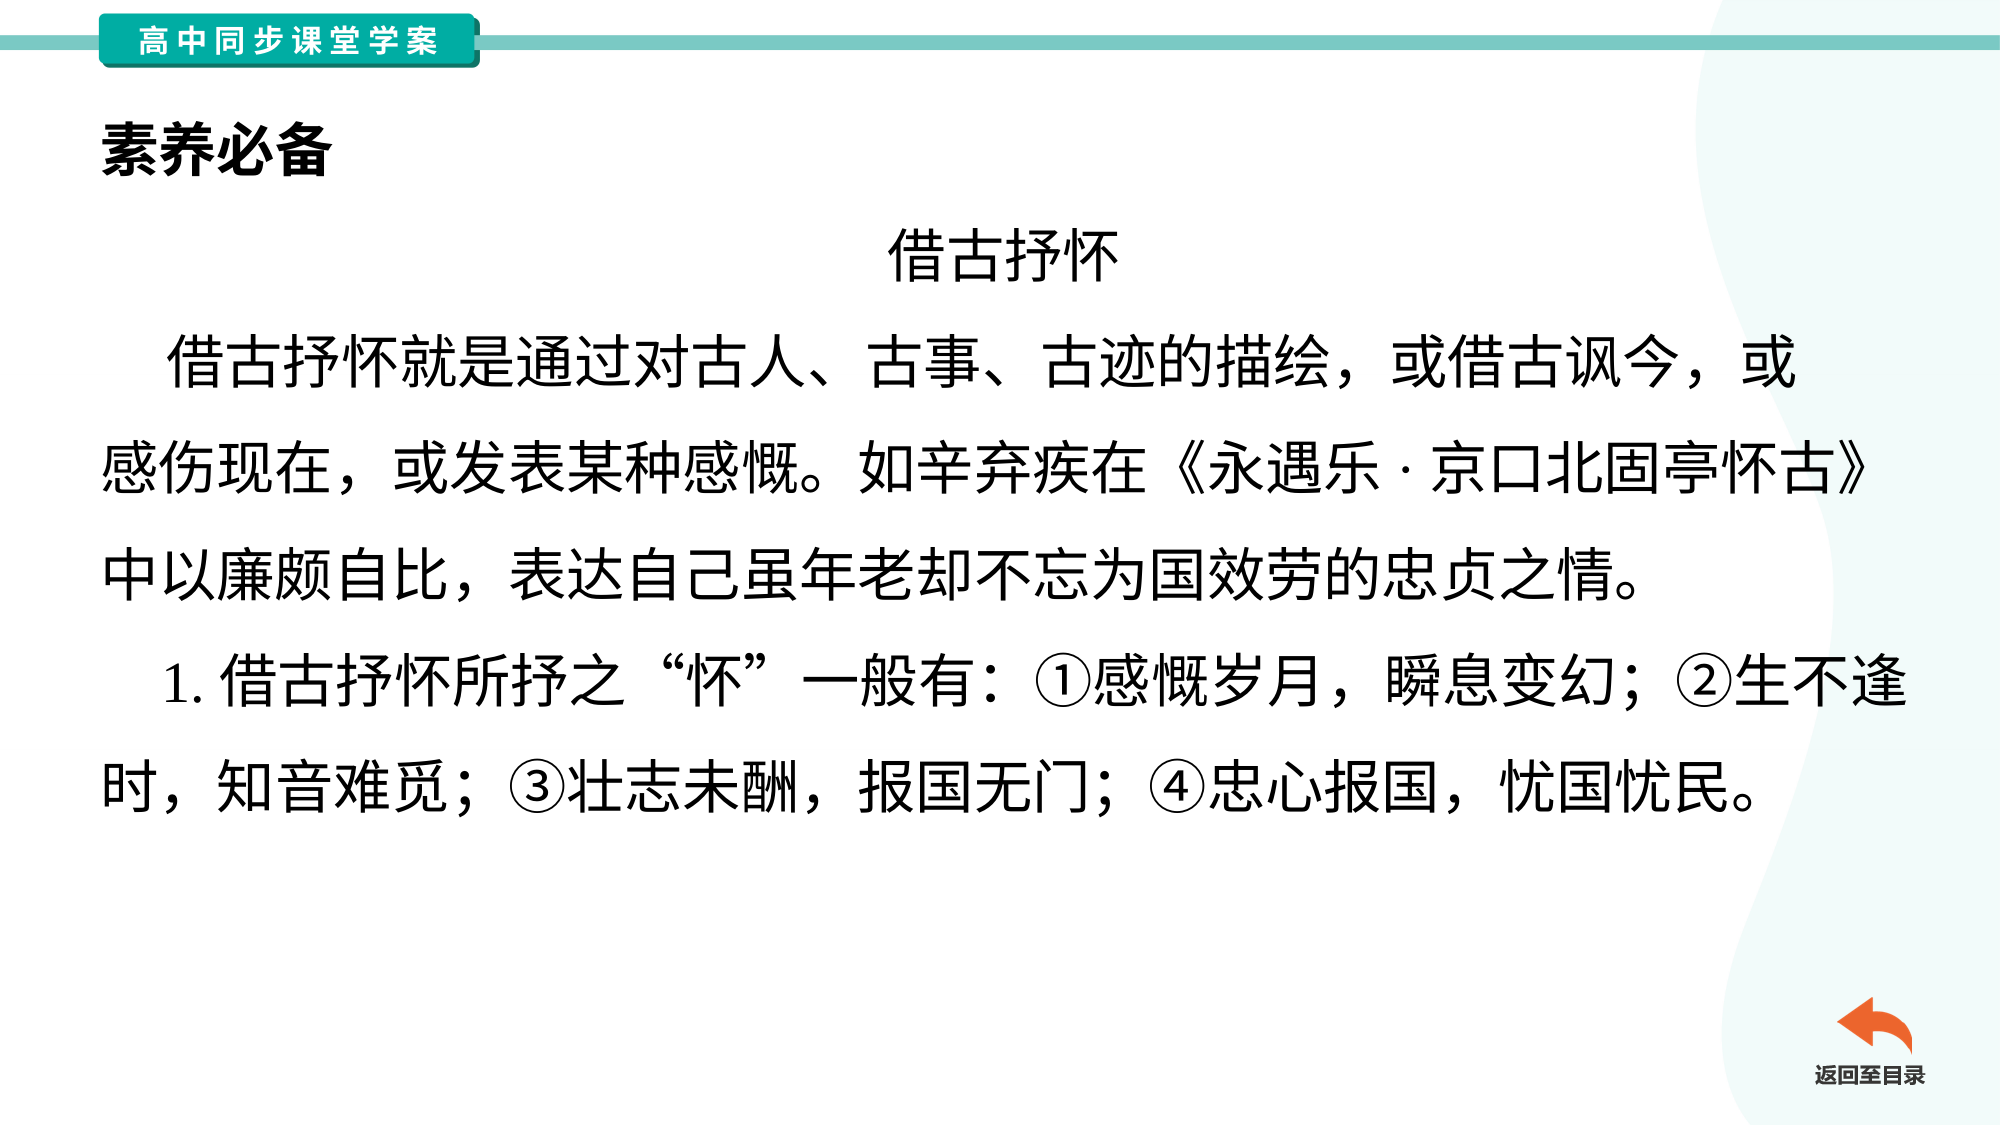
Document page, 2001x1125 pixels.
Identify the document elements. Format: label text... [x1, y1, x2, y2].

picture [0, 0, 2000, 1125]
text_box 素养必备 借古抒怀 借古抒怀就是通过对古人、古事、古迹的描绘，或借古讽今，或 感伤现在，或发表某种感慨。如辛弃疾在《永遇乐·京口北固亭怀古》 中以廉颇自比，表达自己虽年老却不忘为国效劳的忠贞之情。 1.借古抒怀所抒之“怀”一般有：①感慨岁月，瞬息变幻；②生不逢 时，知音难觅；③壮志未酬，报国无门；④忠心报国，忧国忧民。 [100, 76, 1899, 821]
